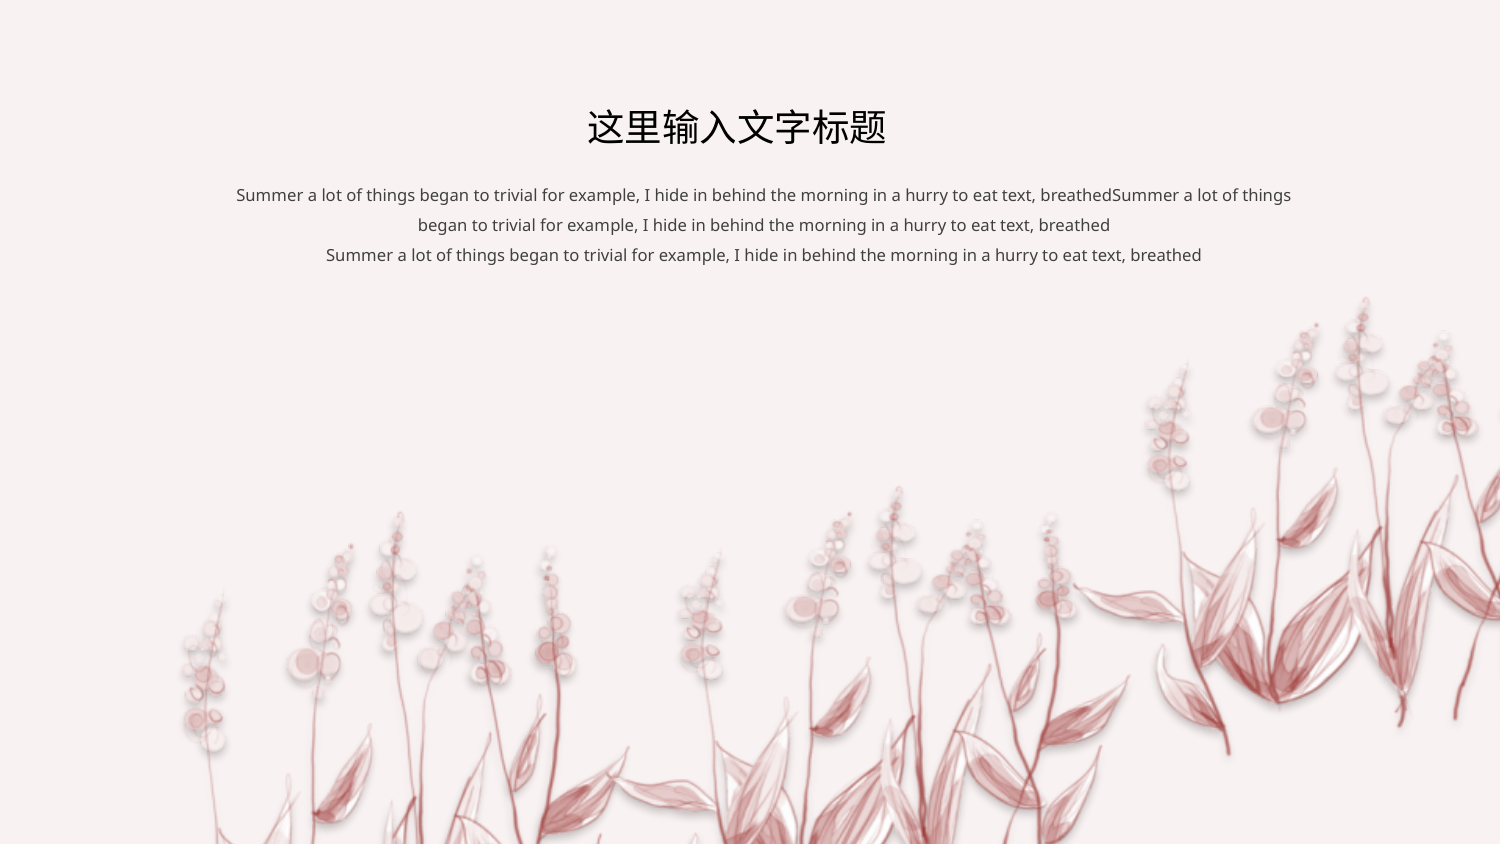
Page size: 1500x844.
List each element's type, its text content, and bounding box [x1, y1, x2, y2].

text_box 这里输入文字标题 [572, 96, 957, 157]
picture [88, 281, 1500, 844]
text_box Summer a lot of things began to trivial for example, I hide in behind the morning in a hurry to eat text, breathedSummer a lot of things began to trivial for example, I hide in behind the morning in a hurry to eat text, breathed Summer a lot of things began to trivial for example, I hide in behind the morning in a hurry to eat text, breathed [194, 167, 1335, 302]
